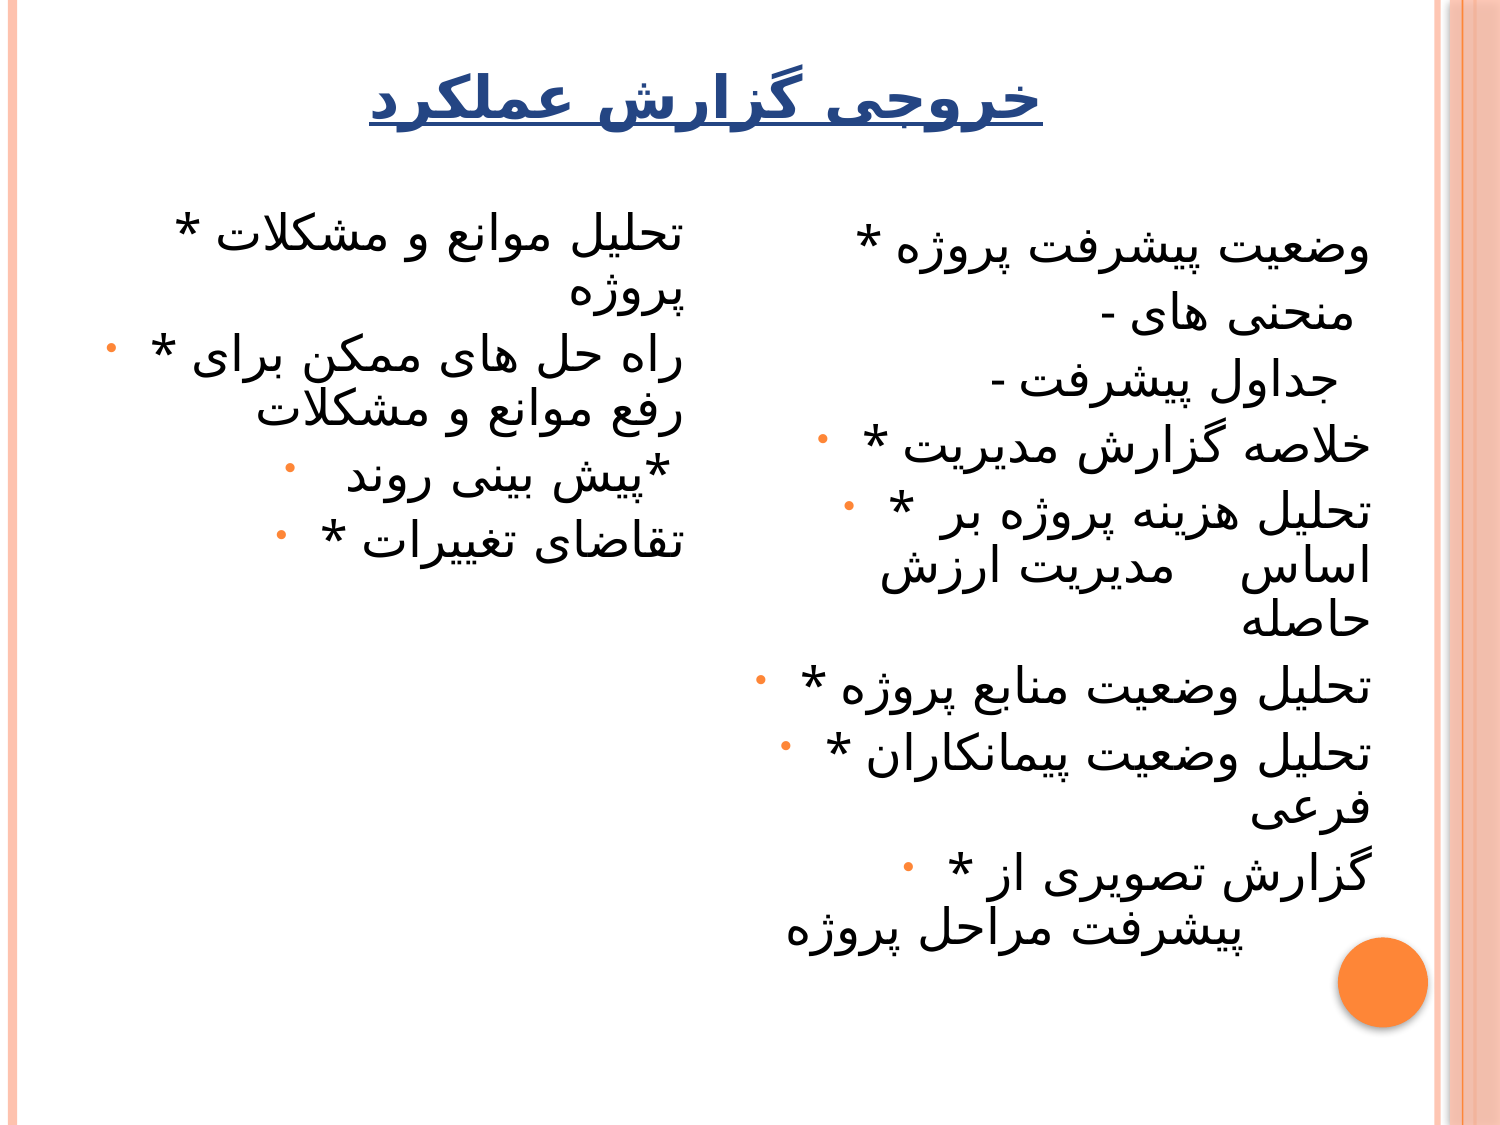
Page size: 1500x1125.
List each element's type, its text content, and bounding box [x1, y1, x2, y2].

text_box * وضعیت پیشرفت پروژه - منحنی های - جداول پیشرفت * خلاصه گزارش مدیریت * تحلیل هزینه پروژه بر اساس مدیریت ارزش حاصله * تحلیل وضعیت منابع پروژه * تحلیل وضعیت پیمانکاران فرعی * گزارش تصویری از پیشرفت مراحل پروژه [724, 212, 1388, 888]
text_box * تحلیل موانع و مشکلات پروژه * راه حل های ممکن برای رفع موانع و مشکلات پیش بینی روند* * تقاضای تغییرات [37, 199, 700, 875]
title خروجی گزارش عملكرد [300, 50, 1113, 138]
